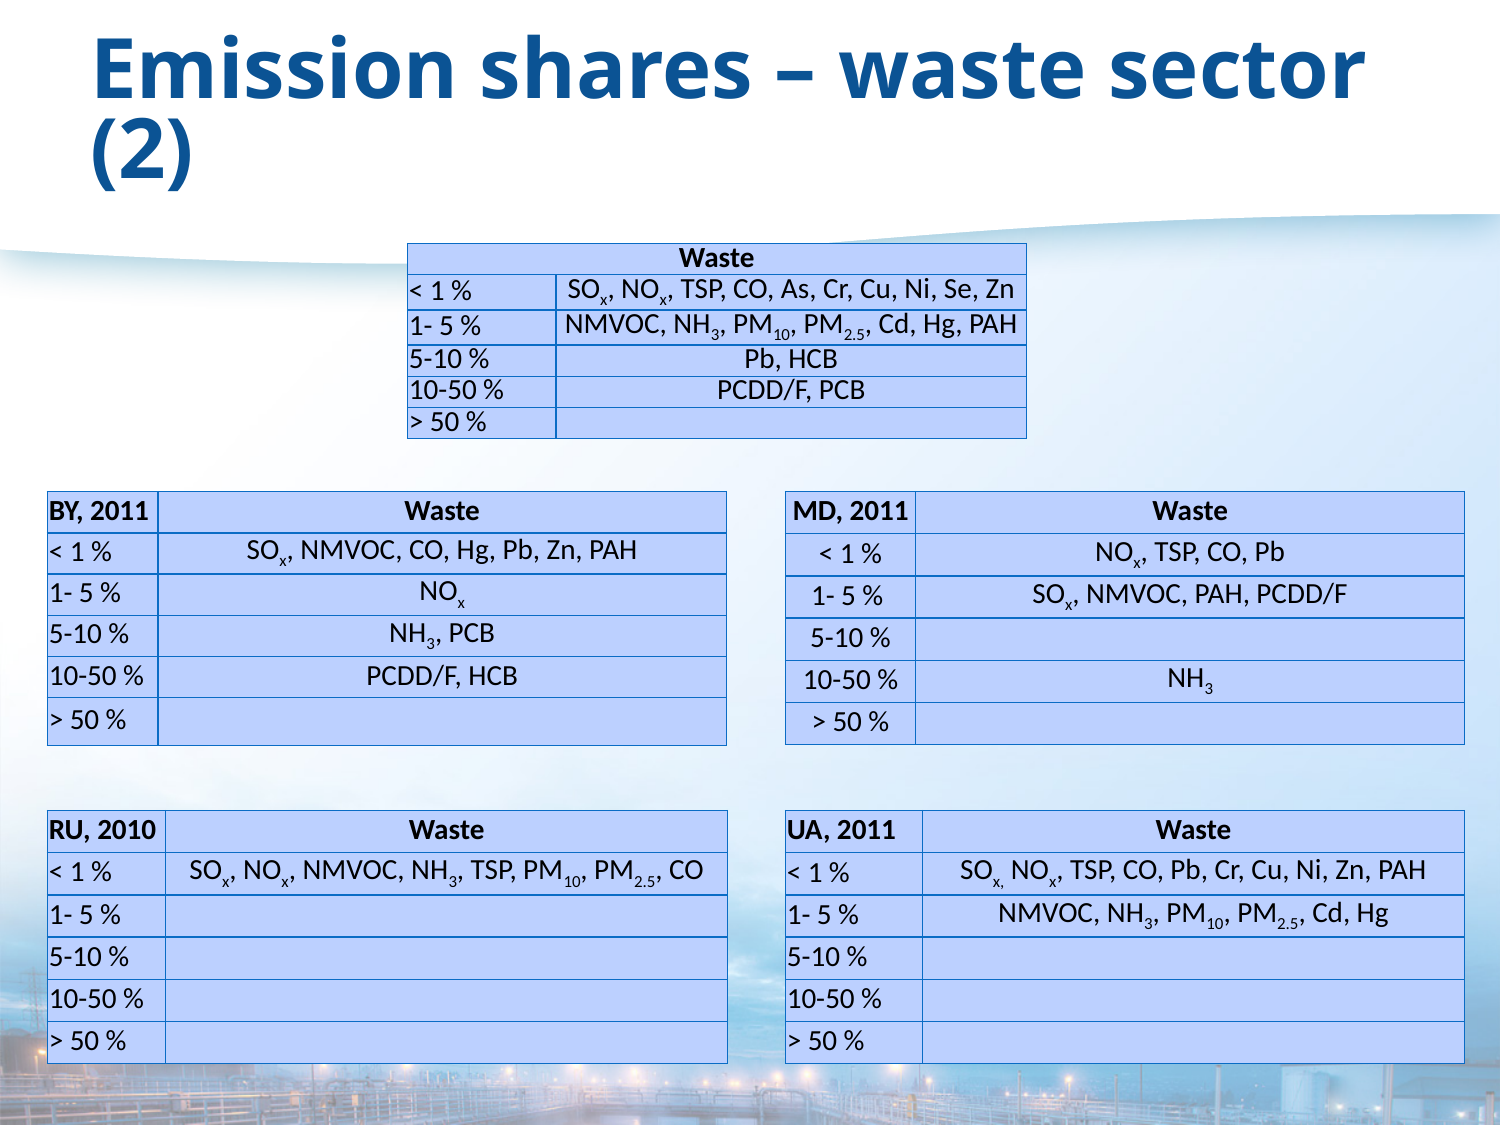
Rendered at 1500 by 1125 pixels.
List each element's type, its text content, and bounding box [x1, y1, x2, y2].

table_cell NOx [159, 575, 726, 615]
table_cell [166, 896, 727, 936]
table_cell SOx, NMVOC, CO, Hg, Pb, Zn, PAH [159, 534, 726, 573]
title Emission shares – waste sector (2) [75, 45, 1425, 185]
table_cell SOx, NMVOC, PAH, PCDD/F [916, 577, 1464, 617]
table_cell > 50 % [786, 703, 915, 744]
table_header Waste [159, 492, 726, 532]
table_cell PCDD/F, PCB [557, 377, 1026, 407]
table_cell SOx, NOx, TSP, CO, Pb, Cr, Cu, Ni, Zn, PAH [923, 853, 1464, 894]
table_cell 5-10 % [786, 938, 922, 979]
table_cell SOx, NOx, TSP, CO, As, Cr, Cu, Ni, Se, Zn [557, 275, 1026, 309]
table_cell [166, 1022, 727, 1063]
table_header Waste [916, 492, 1464, 533]
table_cell [159, 698, 726, 745]
table_header UA, 2011 [786, 811, 922, 852]
table_cell < 1 % [48, 534, 157, 573]
table_cell PCDD/F, HCB [159, 657, 726, 697]
table_header Waste [166, 811, 727, 852]
table_header BY, 2011 [48, 492, 157, 532]
table_cell 1- 5 % [48, 575, 157, 615]
table_cell 1- 5 % [786, 896, 922, 936]
table_cell [166, 980, 727, 1021]
table_header MD, 2011 [786, 492, 915, 533]
table_cell 10-50 % [408, 377, 555, 407]
table_cell < 1 % [786, 853, 922, 894]
table_cell 5-10 % [408, 346, 555, 376]
table_header RU, 2010 [48, 811, 165, 852]
table_cell 1- 5 % [408, 311, 555, 344]
table_cell 10-50 % [786, 661, 915, 702]
table_cell NH3, PCB [159, 616, 726, 656]
table_cell 10-50 % [786, 980, 922, 1021]
table_cell NMVOC, NH3, PM10, PM2.5, Cd, Hg [923, 896, 1464, 936]
table_cell > 50 % [786, 1022, 922, 1063]
table_cell [923, 980, 1464, 1021]
table_cell 5-10 % [48, 616, 157, 656]
table_cell < 1 % [786, 534, 915, 575]
table_cell < 1 % [48, 853, 165, 894]
table_cell > 50 % [48, 698, 157, 745]
table_cell [923, 938, 1464, 979]
table_cell [923, 1022, 1464, 1063]
table_cell 10-50 % [48, 980, 165, 1021]
table_cell 5-10 % [48, 938, 165, 979]
picture [0, 215, 1500, 1125]
table_cell NOx, TSP, CO, Pb [916, 534, 1464, 575]
table_header Waste [408, 244, 1026, 274]
table_cell [916, 703, 1464, 744]
table_cell NMVOC, NH3, PM10, PM2.5, Cd, Hg, PAH [557, 311, 1026, 344]
table_cell 1- 5 % [48, 896, 165, 936]
list [75, 219, 1425, 705]
table_cell > 50 % [48, 1022, 165, 1063]
table_cell NH3 [916, 661, 1464, 702]
table_cell [166, 938, 727, 979]
table_cell 1- 5 % [786, 577, 915, 617]
table_cell Pb, HCB [557, 346, 1026, 376]
table_cell 10-50 % [48, 657, 157, 697]
table_cell < 1 % [408, 275, 555, 309]
table_cell SOx, NOx, NMVOC, NH3, TSP, PM10, PM2.5, CO [166, 853, 727, 894]
table_header Waste [923, 811, 1464, 852]
table_cell [557, 408, 1026, 438]
table_cell > 50 % [408, 408, 555, 438]
table_cell 5-10 % [786, 619, 915, 660]
table_cell [916, 619, 1464, 660]
